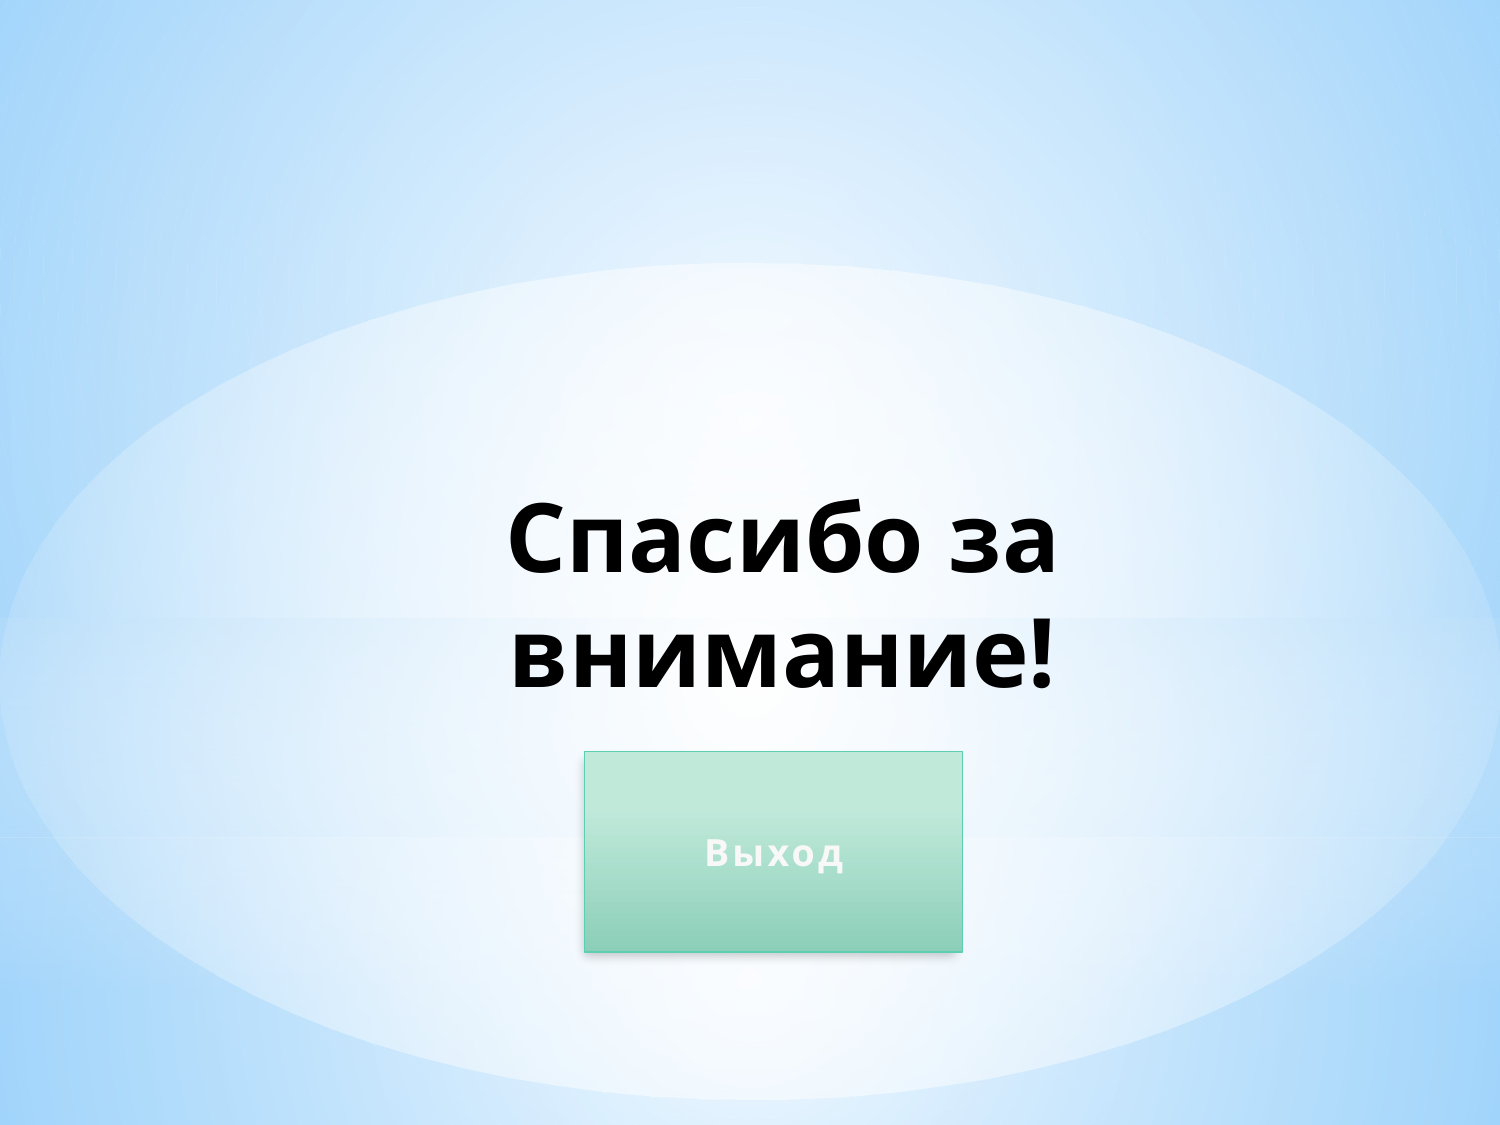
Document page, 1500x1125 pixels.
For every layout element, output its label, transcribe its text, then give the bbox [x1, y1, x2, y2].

title Спасибо за внимание! [248, 469, 1317, 657]
text_box Выход [584, 751, 963, 953]
